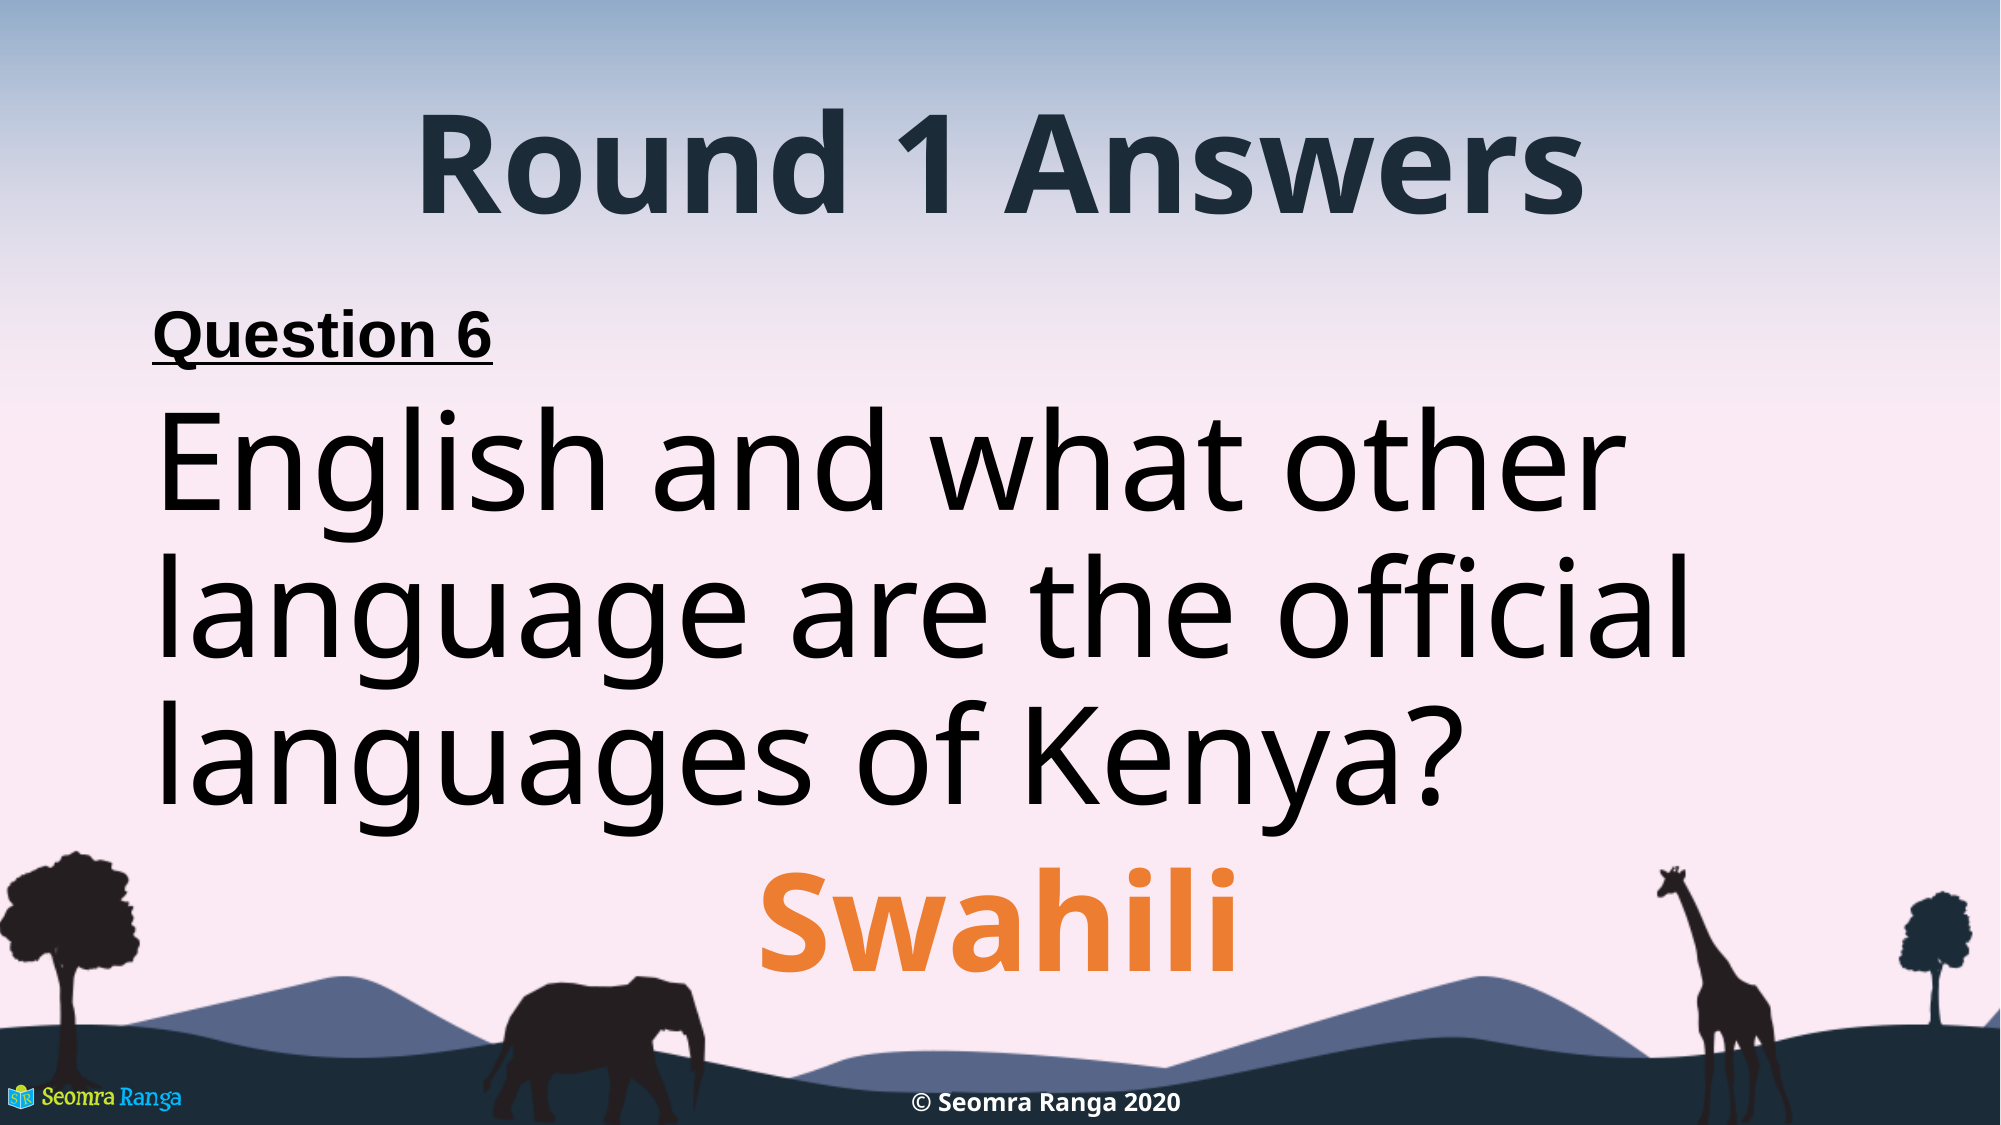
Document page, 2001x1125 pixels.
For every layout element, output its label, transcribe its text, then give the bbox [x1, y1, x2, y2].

picture [0, 0, 2001, 1125]
text_box © Seomra Ranga 2020 www.seomraranga.com [762, 1079, 1330, 1125]
list Question 6 English and what other language are the official languages of Kenya? Swahili [137, 293, 1863, 1014]
title Round 1 Answers [137, 59, 1863, 278]
